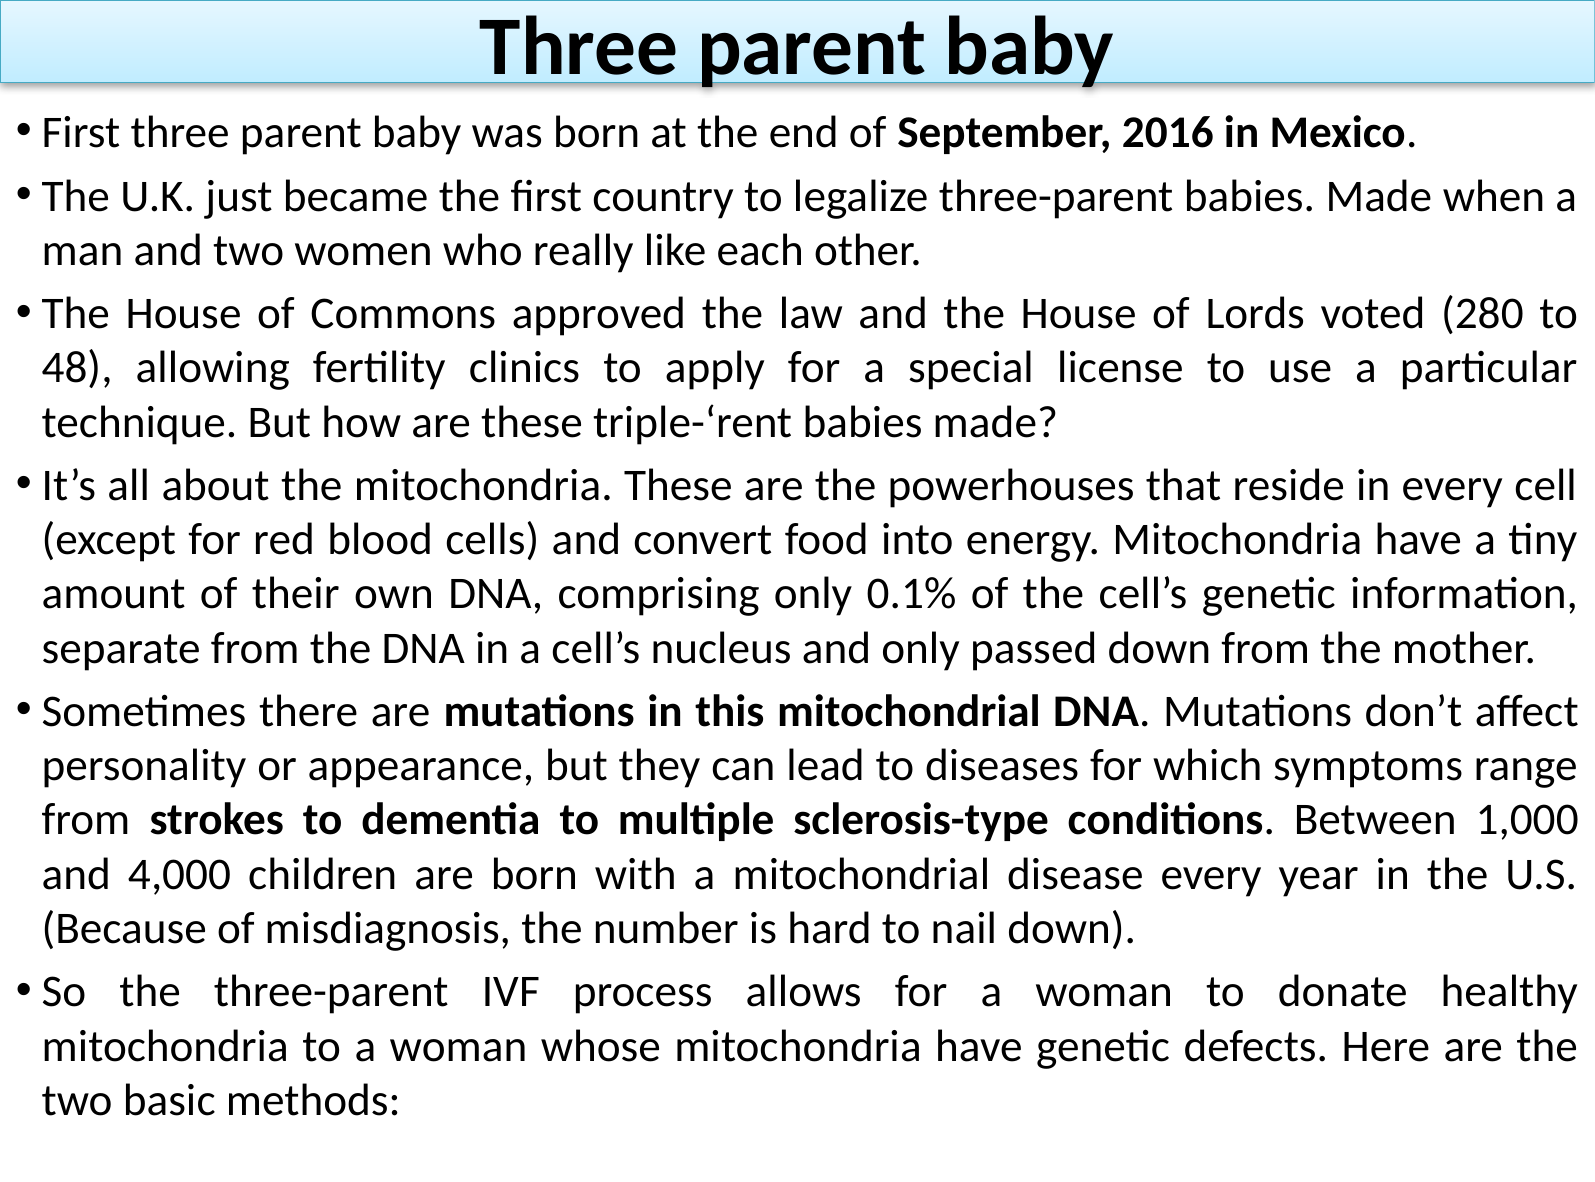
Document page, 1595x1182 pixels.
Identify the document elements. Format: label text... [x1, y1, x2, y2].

list First three parent baby was born at the end of September, 2016 in Mexico. The U.K. just became the first country to legalize three-parent babies. Made when a man and two women who really like each other. The House of Commons approved the law and the House of Lords voted (280 to 48), allowing fertility clinics to apply for a special license to use a particular technique. But how are these triple-‘rent babies made? It’s all about the mitochondria. These are the powerhouses that reside in every cell (except for red blood cells) and convert food into energy. Mitochondria have a tiny amount of their own DNA, comprising only 0.1% of the cell’s genetic information, separate from the DNA in a cell’s nucleus and only passed down from the mother. Sometimes there are mutations in this mitochondrial DNA. Mutations don’t affect personality or appearance, but they can lead to diseases for which symptoms range from strokes to dementia to multiple sclerosis-type conditions. Between 1,000 and 4,000 children are born with a mitochondrial disease every year in the U.S. (Because of misdiagnosis, the number is hard to nail down). So the three-parent IVF process allows for a woman to donate healthy mitochondria to a woman whose mitochondria have genetic defects. Here are the two basic methods: [0, 94, 1595, 1182]
title Three parent baby [0, 0, 1595, 83]
